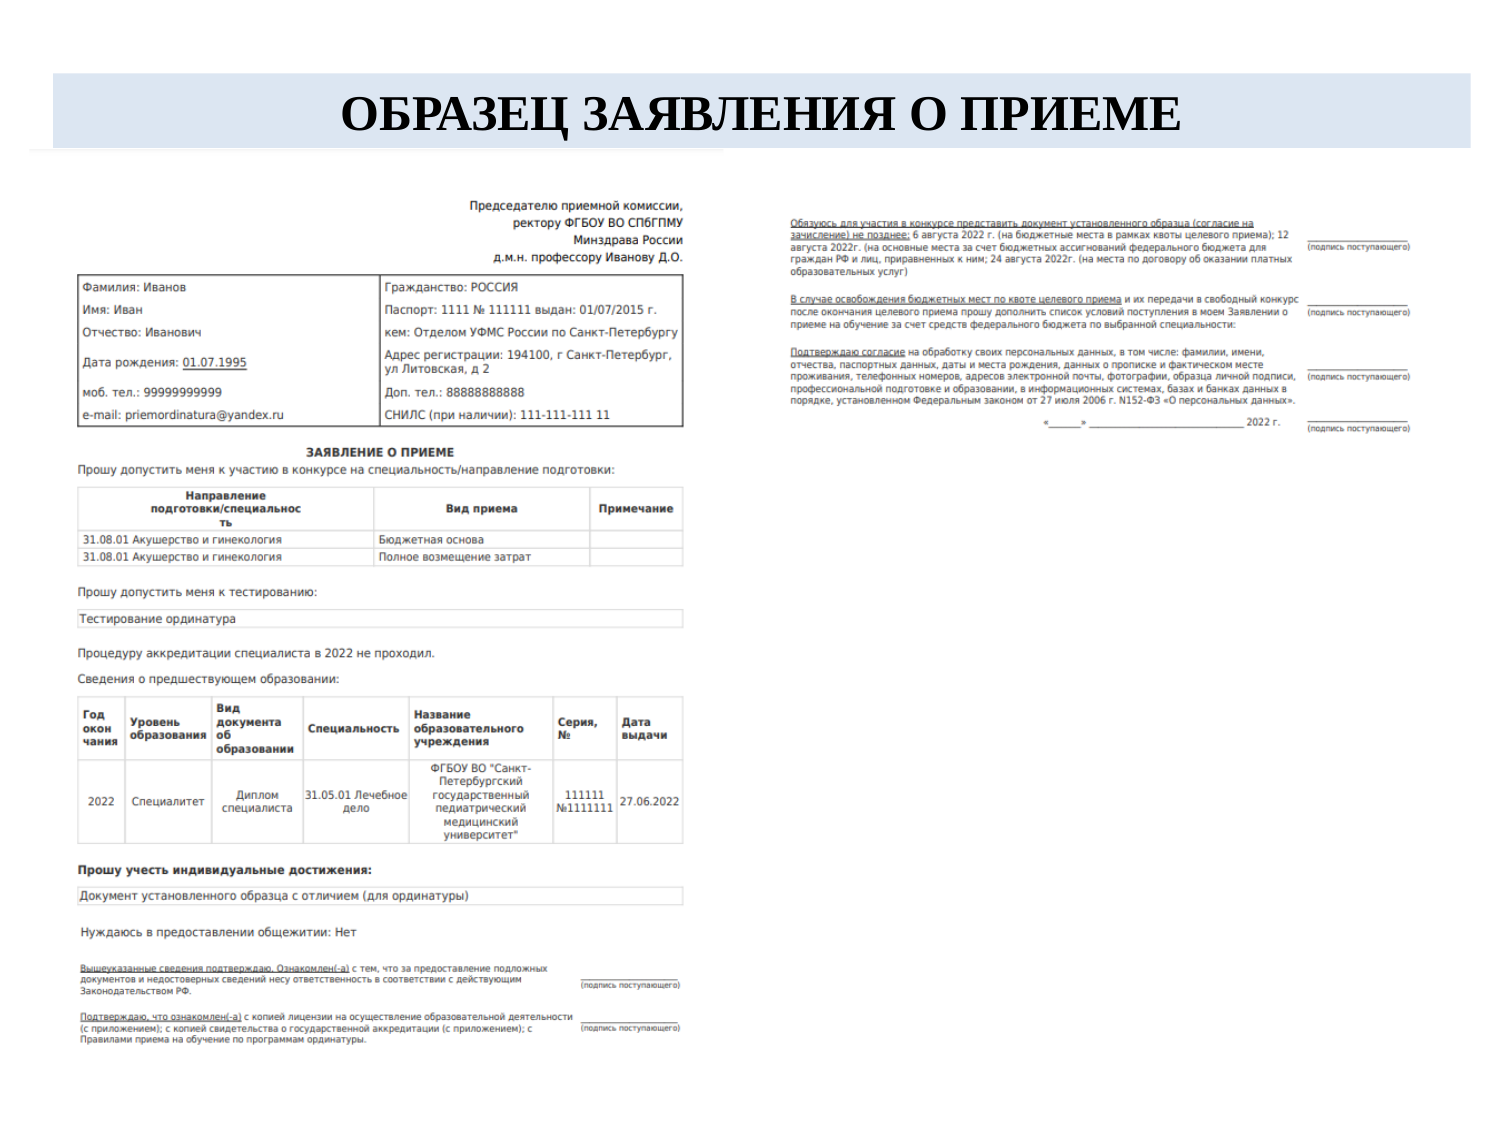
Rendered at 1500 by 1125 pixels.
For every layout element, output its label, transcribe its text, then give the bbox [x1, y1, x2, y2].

picture [29, 148, 724, 1107]
picture [737, 148, 1459, 1125]
text_box ОБРАЗЕЦ ЗАЯВЛЕНИЯ О ПРИЕМЕ [53, 73, 1471, 148]
